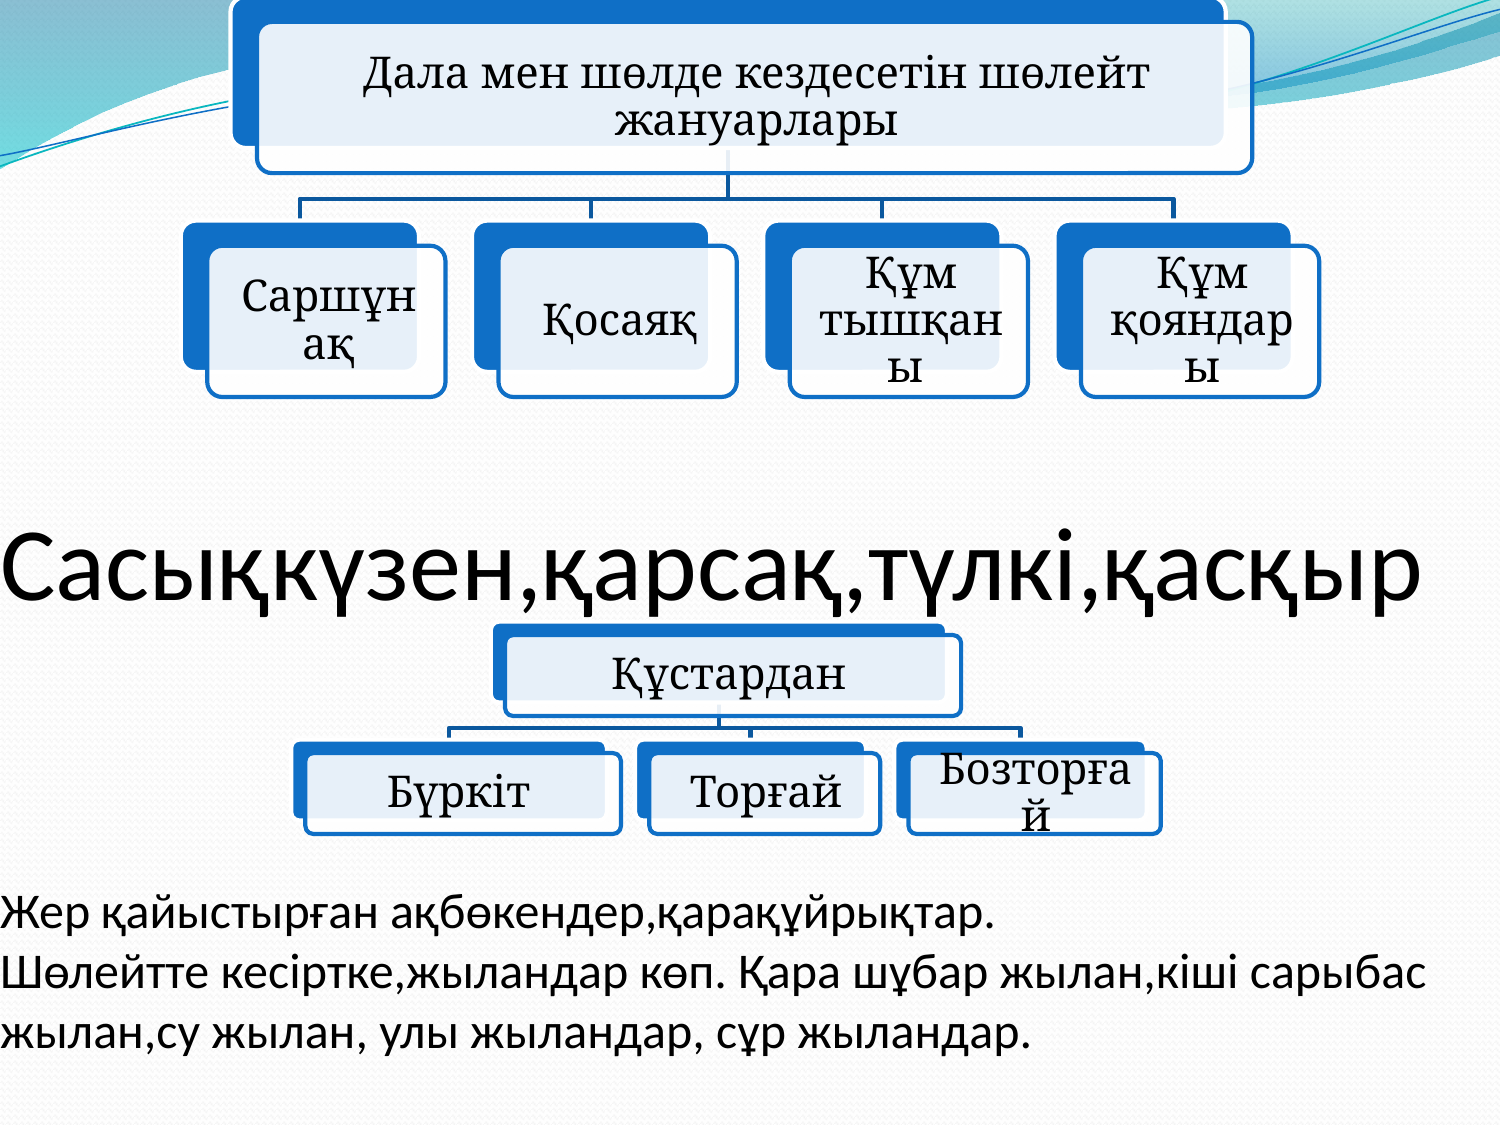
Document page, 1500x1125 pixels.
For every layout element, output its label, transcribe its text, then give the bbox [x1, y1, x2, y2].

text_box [5, 621, 1447, 835]
text_box Жер қайыстырған ақбөкендер,қарақұйрықтар. Шөлейтте кесіртке,жыландар көп. Қара шұбар жылан,кіші сарыбас жылан,су жылан, улы жыландар, сұр жыландар. [0, 845, 1500, 1059]
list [0, 0, 1500, 398]
title Сасықкүзен,қарсақ,түлкі,қасқыр [0, 409, 1500, 622]
